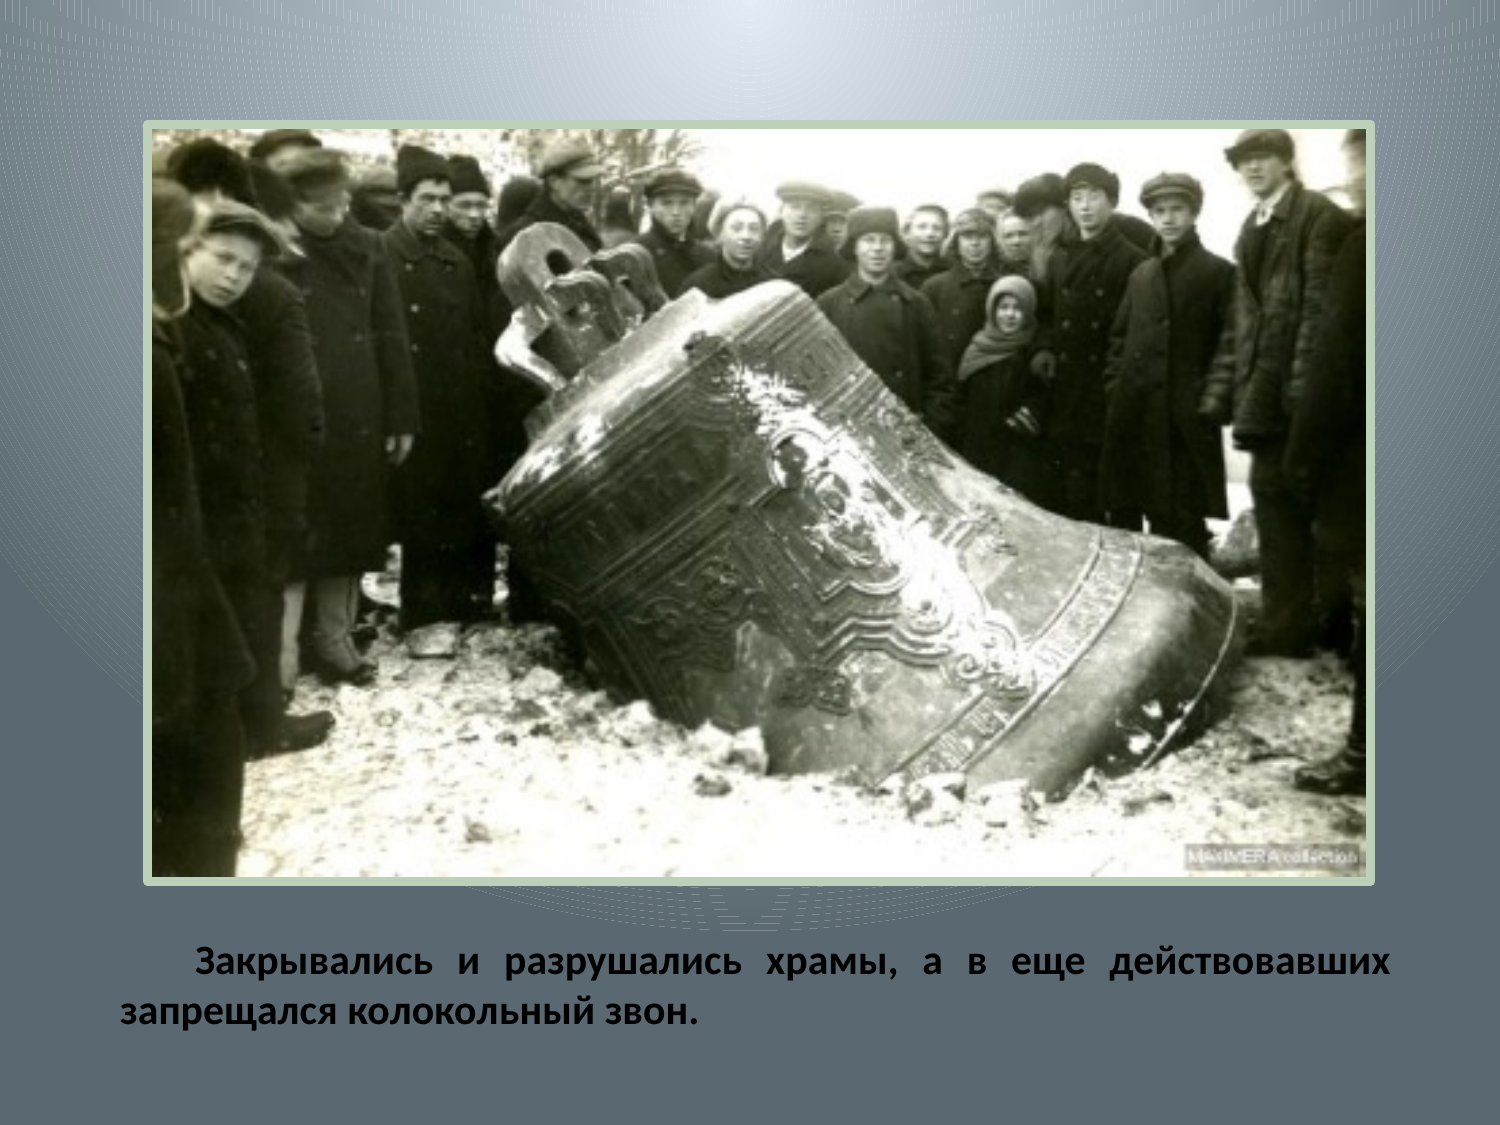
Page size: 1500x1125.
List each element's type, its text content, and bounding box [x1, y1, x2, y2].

picture [152, 128, 1367, 877]
text_box Закрывались и разрушались храмы, а в еще действовавших запрещался колокольный звон. [105, 925, 1407, 1041]
